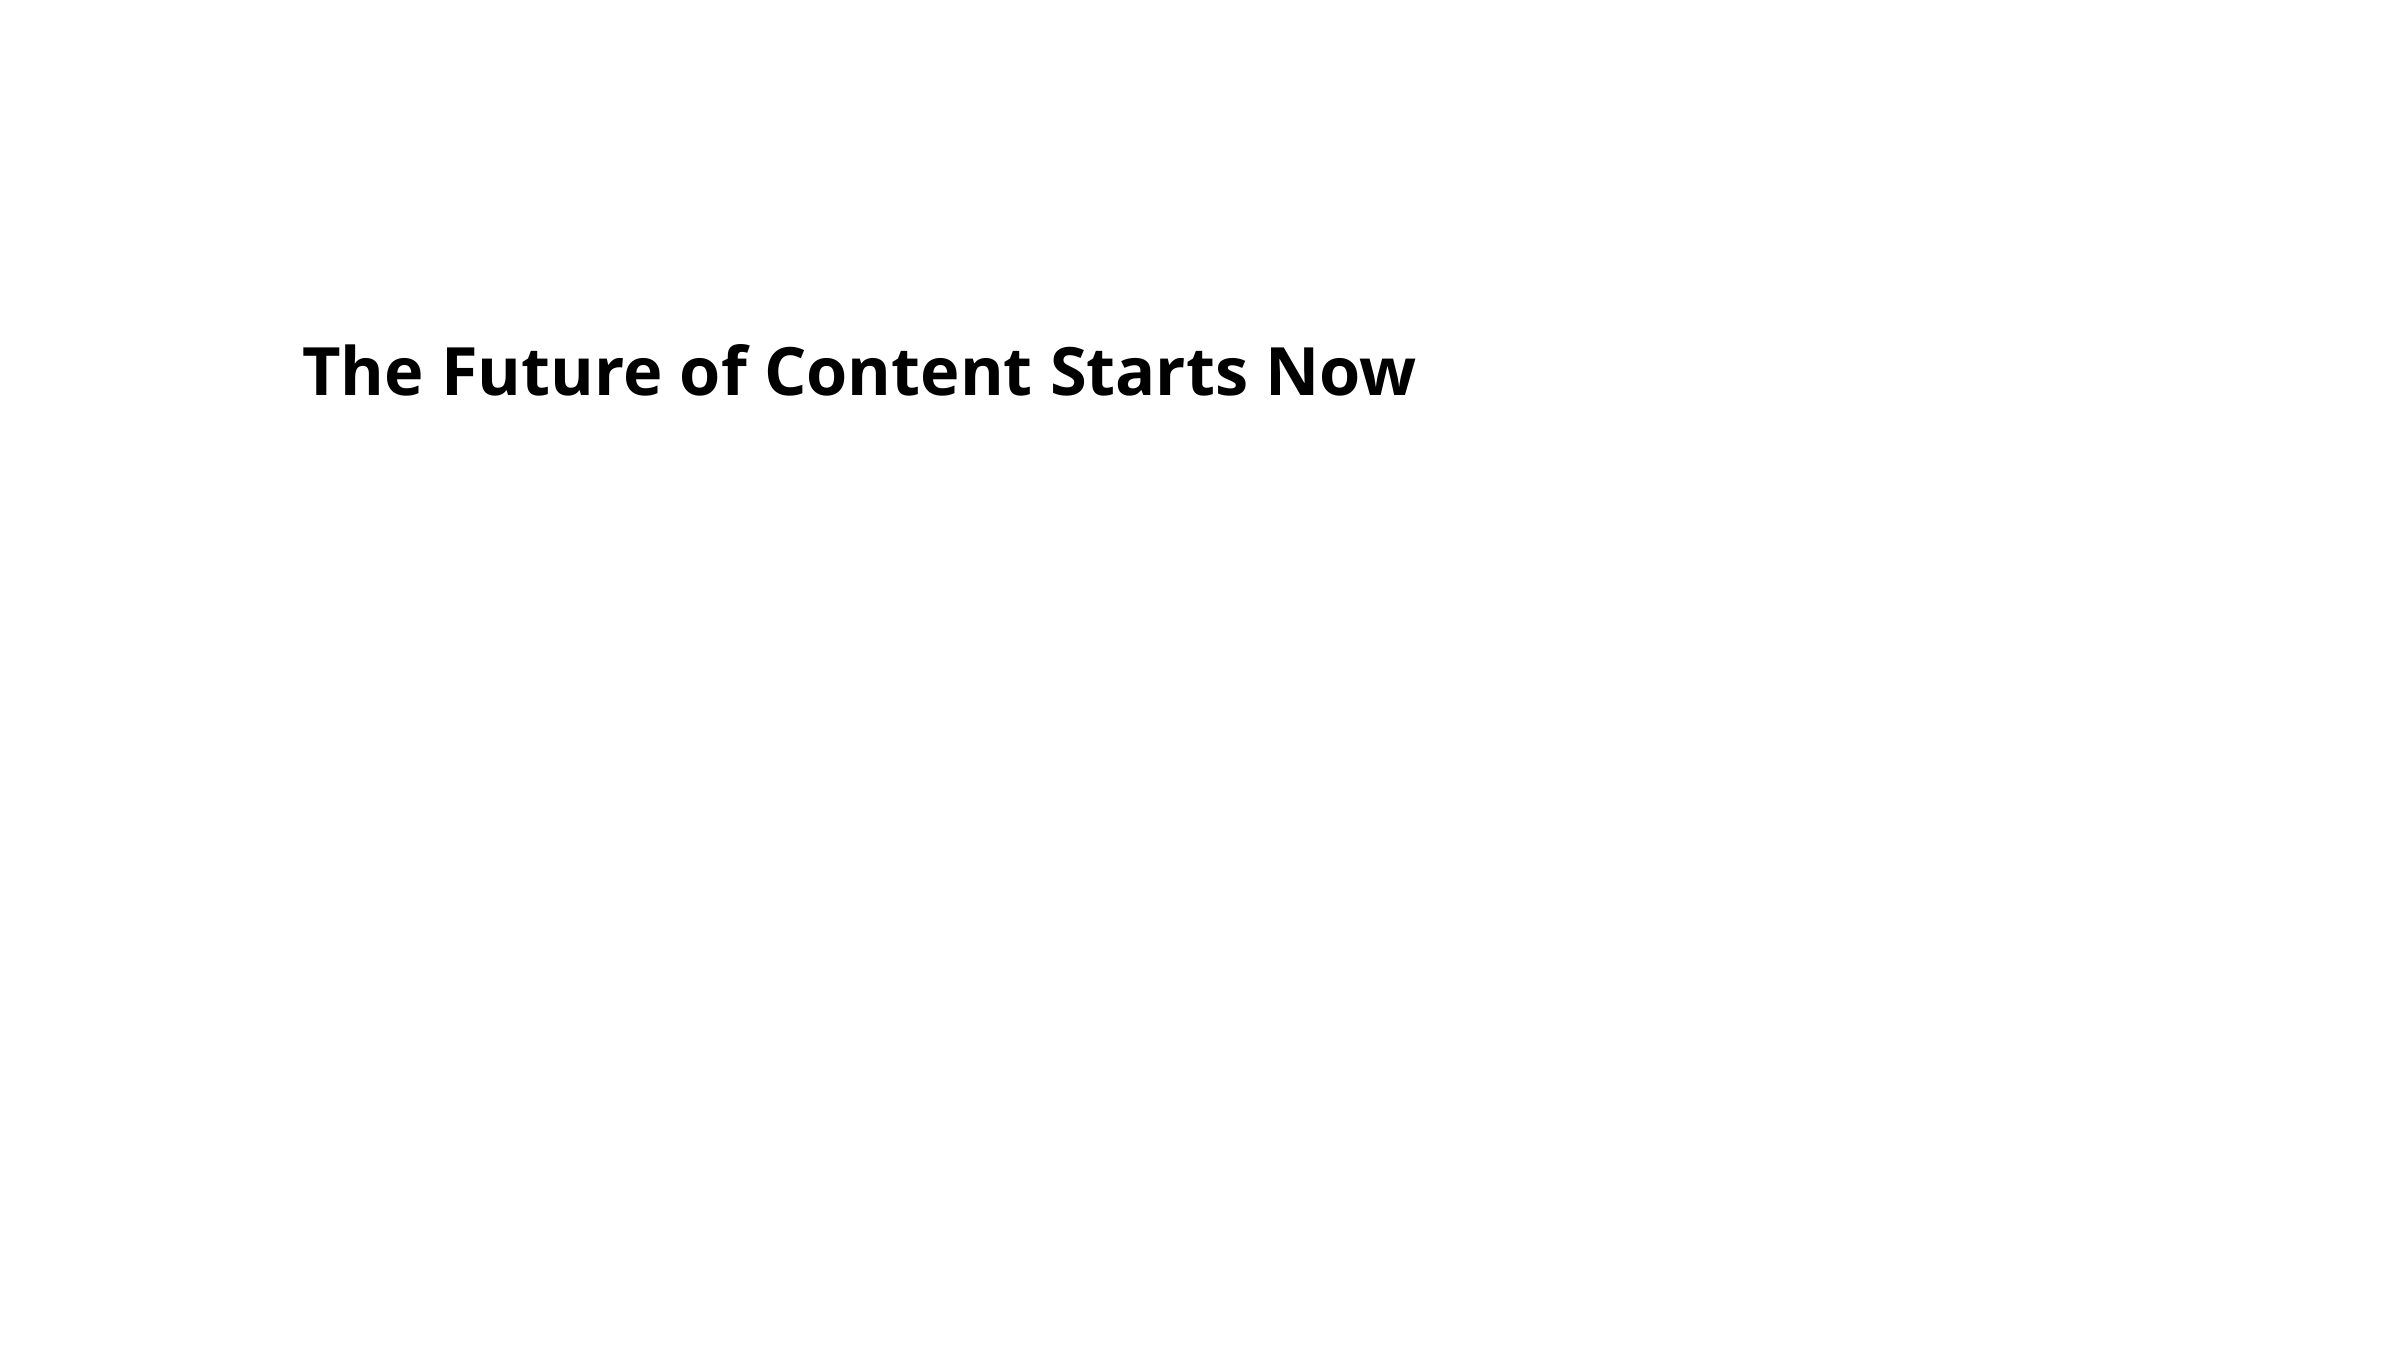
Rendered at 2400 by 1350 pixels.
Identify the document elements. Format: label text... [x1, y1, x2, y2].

text_box The Future of Content Starts Now [287, 321, 1488, 417]
